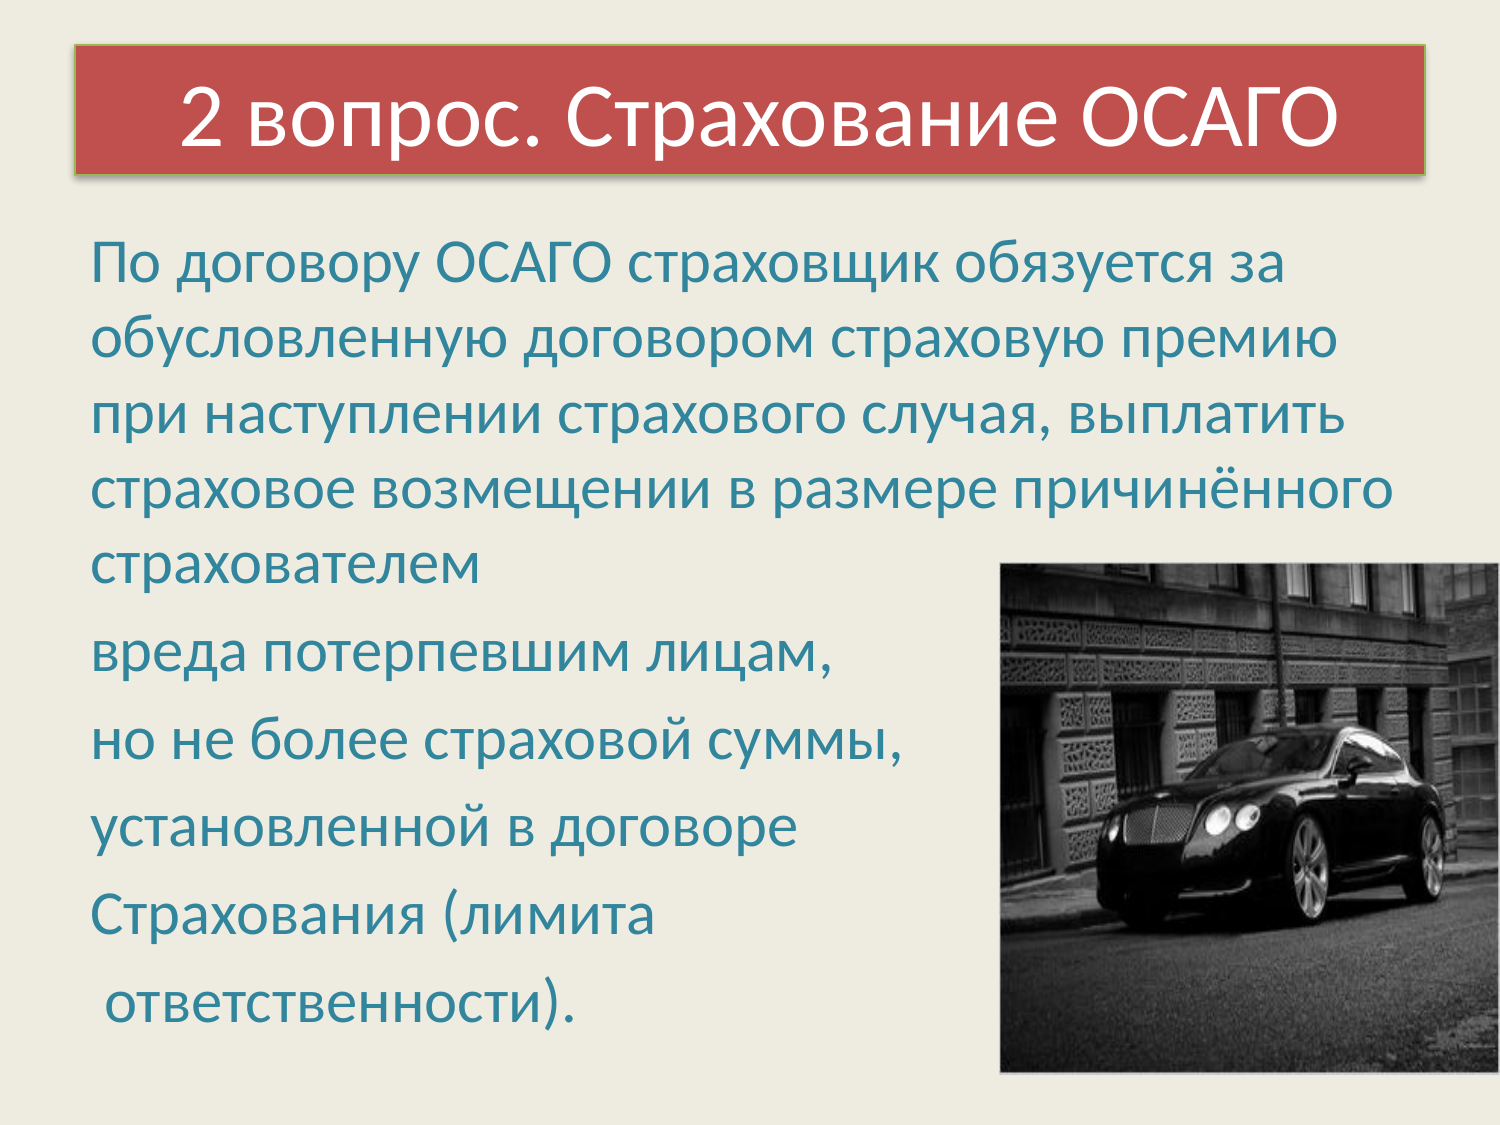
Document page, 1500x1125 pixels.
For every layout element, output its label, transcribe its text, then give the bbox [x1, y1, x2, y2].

list По договору ОСАГО страховщик обязуется за обусловленную договором страховую премию при наступлении страхового случая, выплатить страховое возмещении в размере причинённого страхователем вреда потерпевшим лицам, но не более страховой суммы, установленной в договоре Страхования (лимита ответственности). [75, 212, 1425, 1050]
picture [999, 562, 1500, 1076]
title 2 вопрос. Страхование ОСАГО [74, 44, 1426, 176]
